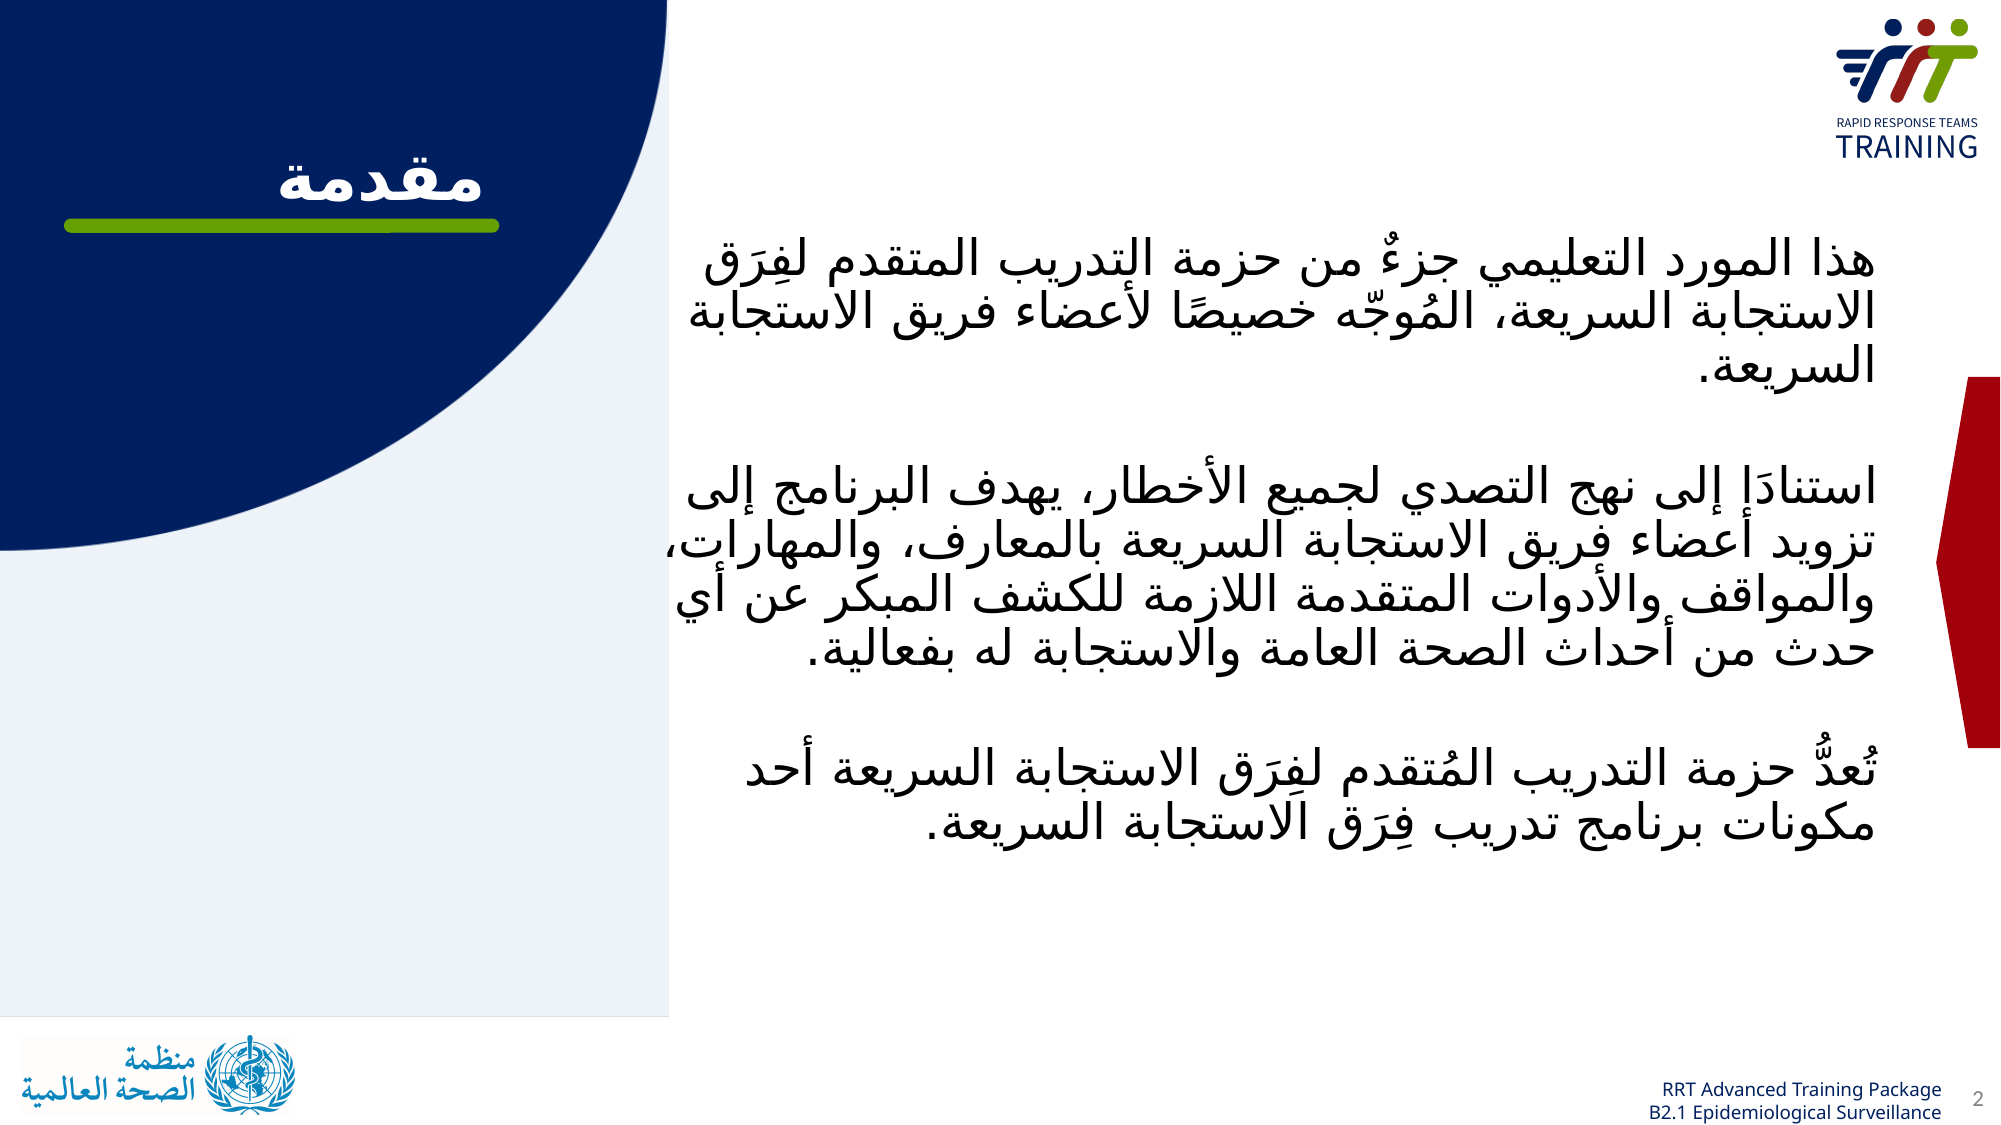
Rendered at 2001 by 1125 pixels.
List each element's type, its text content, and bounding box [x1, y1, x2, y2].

title مقدمة [0, 124, 486, 233]
picture [252, 1050, 258, 1059]
picture [22, 1035, 295, 1115]
picture [1835, 19, 1978, 167]
picture [0, 0, 669, 1018]
list هذا المورد التعليمي جزءٌ من حزمة التدريب المتقدم لفِرَق الاستجابة السريعة، المُوجّه خصيصًا لأعضاء فريق الاستجابة السريعة. استنادَا إلى نهج التصدي لجميع الأخطار، يهدف البرنامج إلى تزويد أعضاء فريق الاستجابة السريعة بالمعارف، والمهارات، والمواقف والأدوات المتقدمة اللازمة للكشف المبكر عن أي حدث من أحداث الصحة العامة والاستجابة له بفعالية. تُعدُّ حزمة التدريب المُتقدم لفِرَق الاستجابة السريعة أحد مكونات برنامج تدريب فِرَق الاستجابة السريعة. [642, 231, 1879, 1049]
